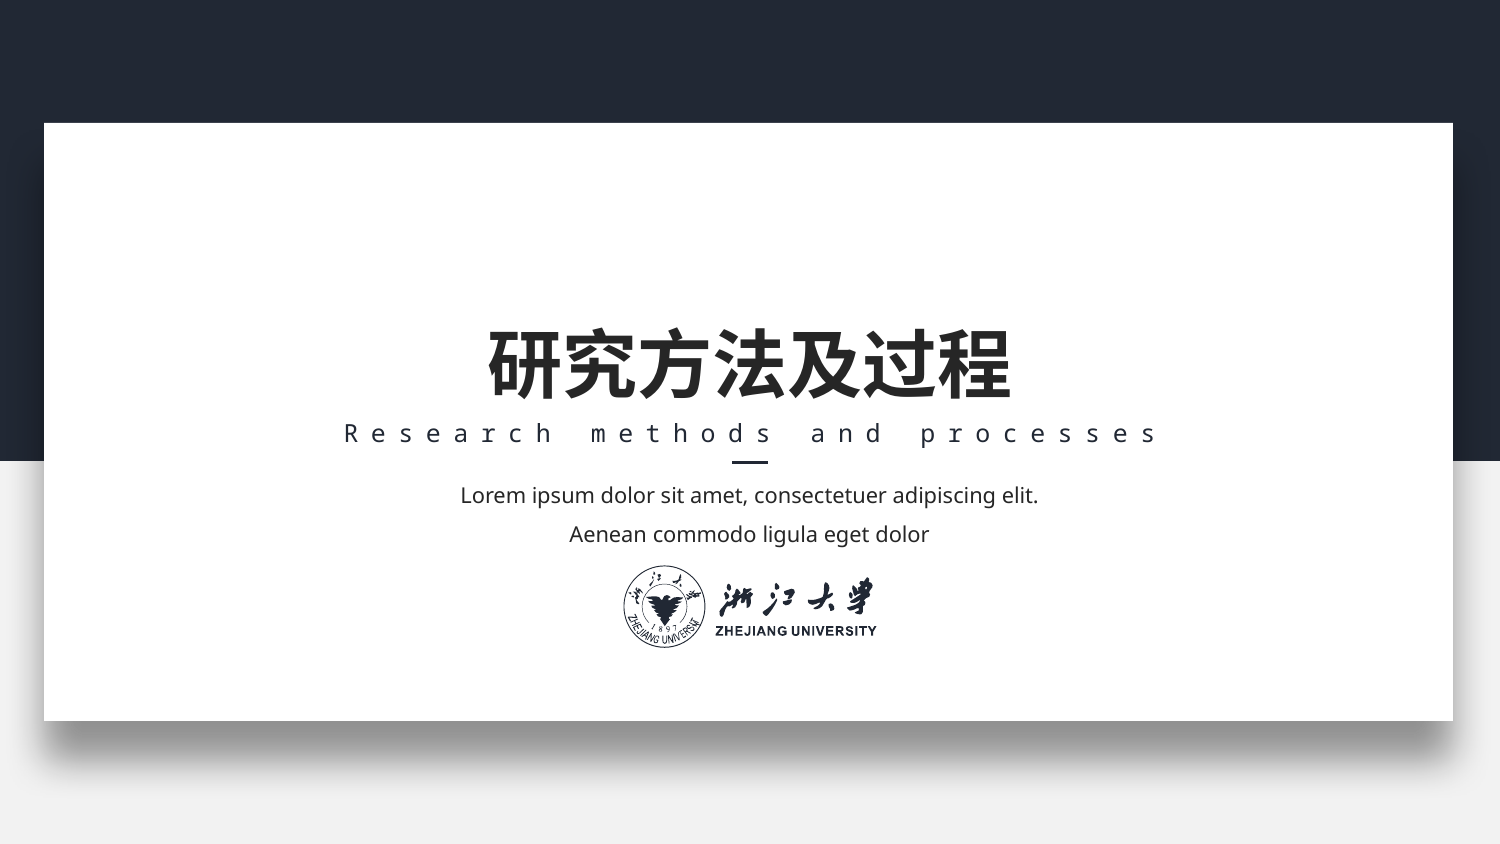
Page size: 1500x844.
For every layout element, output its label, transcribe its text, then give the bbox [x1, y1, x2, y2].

text_box 研究方法及过程 [472, 309, 1028, 410]
text_box [0, 0, 1500, 462]
text_box [43, 122, 1454, 722]
text_box Research methods and processes [328, 410, 1172, 456]
text_box Lorem ipsum dolor sit amet, consectetuer adipiscing elit. Aenean commodo ligula eget dolor [431, 461, 1068, 555]
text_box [623, 565, 877, 648]
